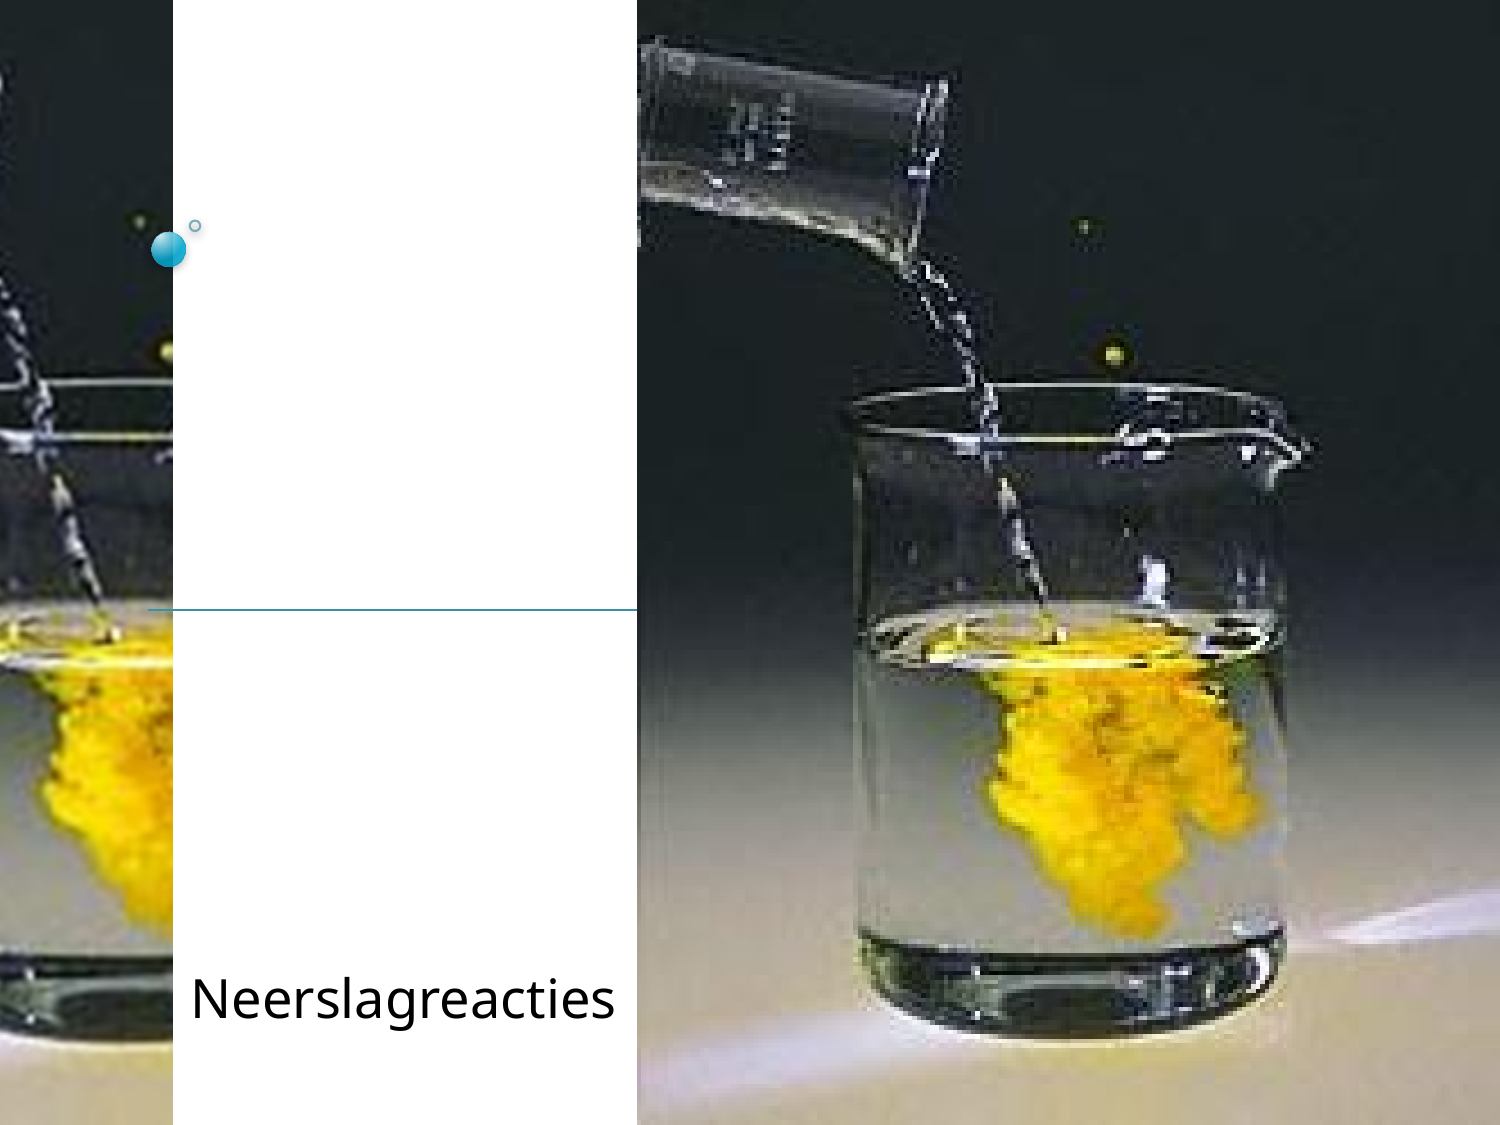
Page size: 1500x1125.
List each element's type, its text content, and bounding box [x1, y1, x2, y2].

subtitle Neerslagreacties [171, 964, 630, 1099]
picture [0, 0, 173, 1125]
picture [637, 0, 1500, 1125]
